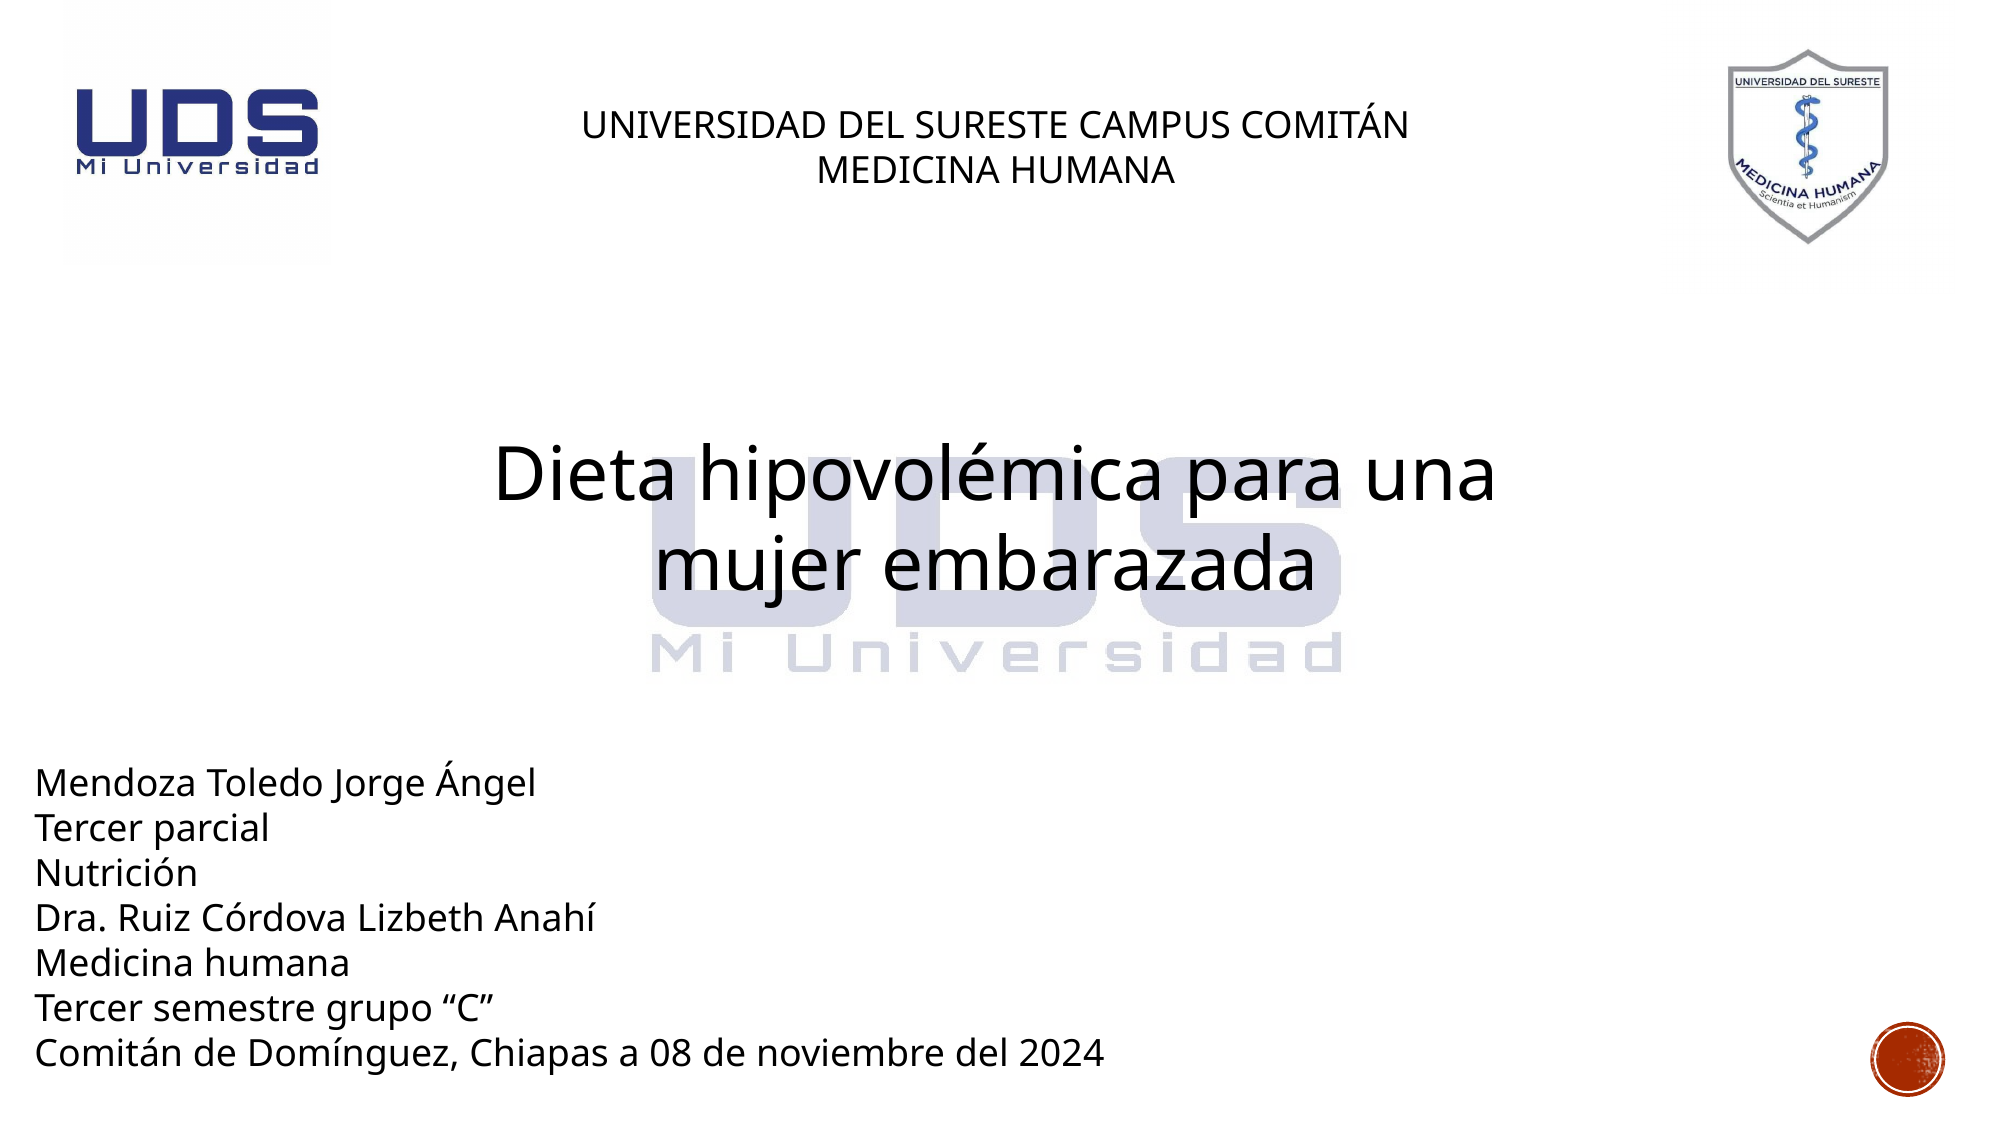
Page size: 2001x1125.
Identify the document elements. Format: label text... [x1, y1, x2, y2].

picture [1661, 0, 1955, 294]
picture [63, 0, 331, 265]
text_box UNIVERSIDAD DEL SURESTE CAMPUS COMITÁN MEDICINA HUMANA [495, 93, 1497, 199]
text_box Dieta hipovolémica para una mujer embarazada [1380, 418, 1616, 614]
text_box Dieta hipovolémica para una mujer embarazada [375, 418, 611, 614]
text_box Mendoza Toledo Jorge Ángel Tercer parcial Nutrición Dra. Ruiz Córdova Lizbeth Anahí Medicina humana Tercer semestre grupo “C” Comitán de Domínguez, Chiapas a 08 de noviembre del 2024 [19, 751, 1143, 1082]
picture [615, 225, 1377, 900]
